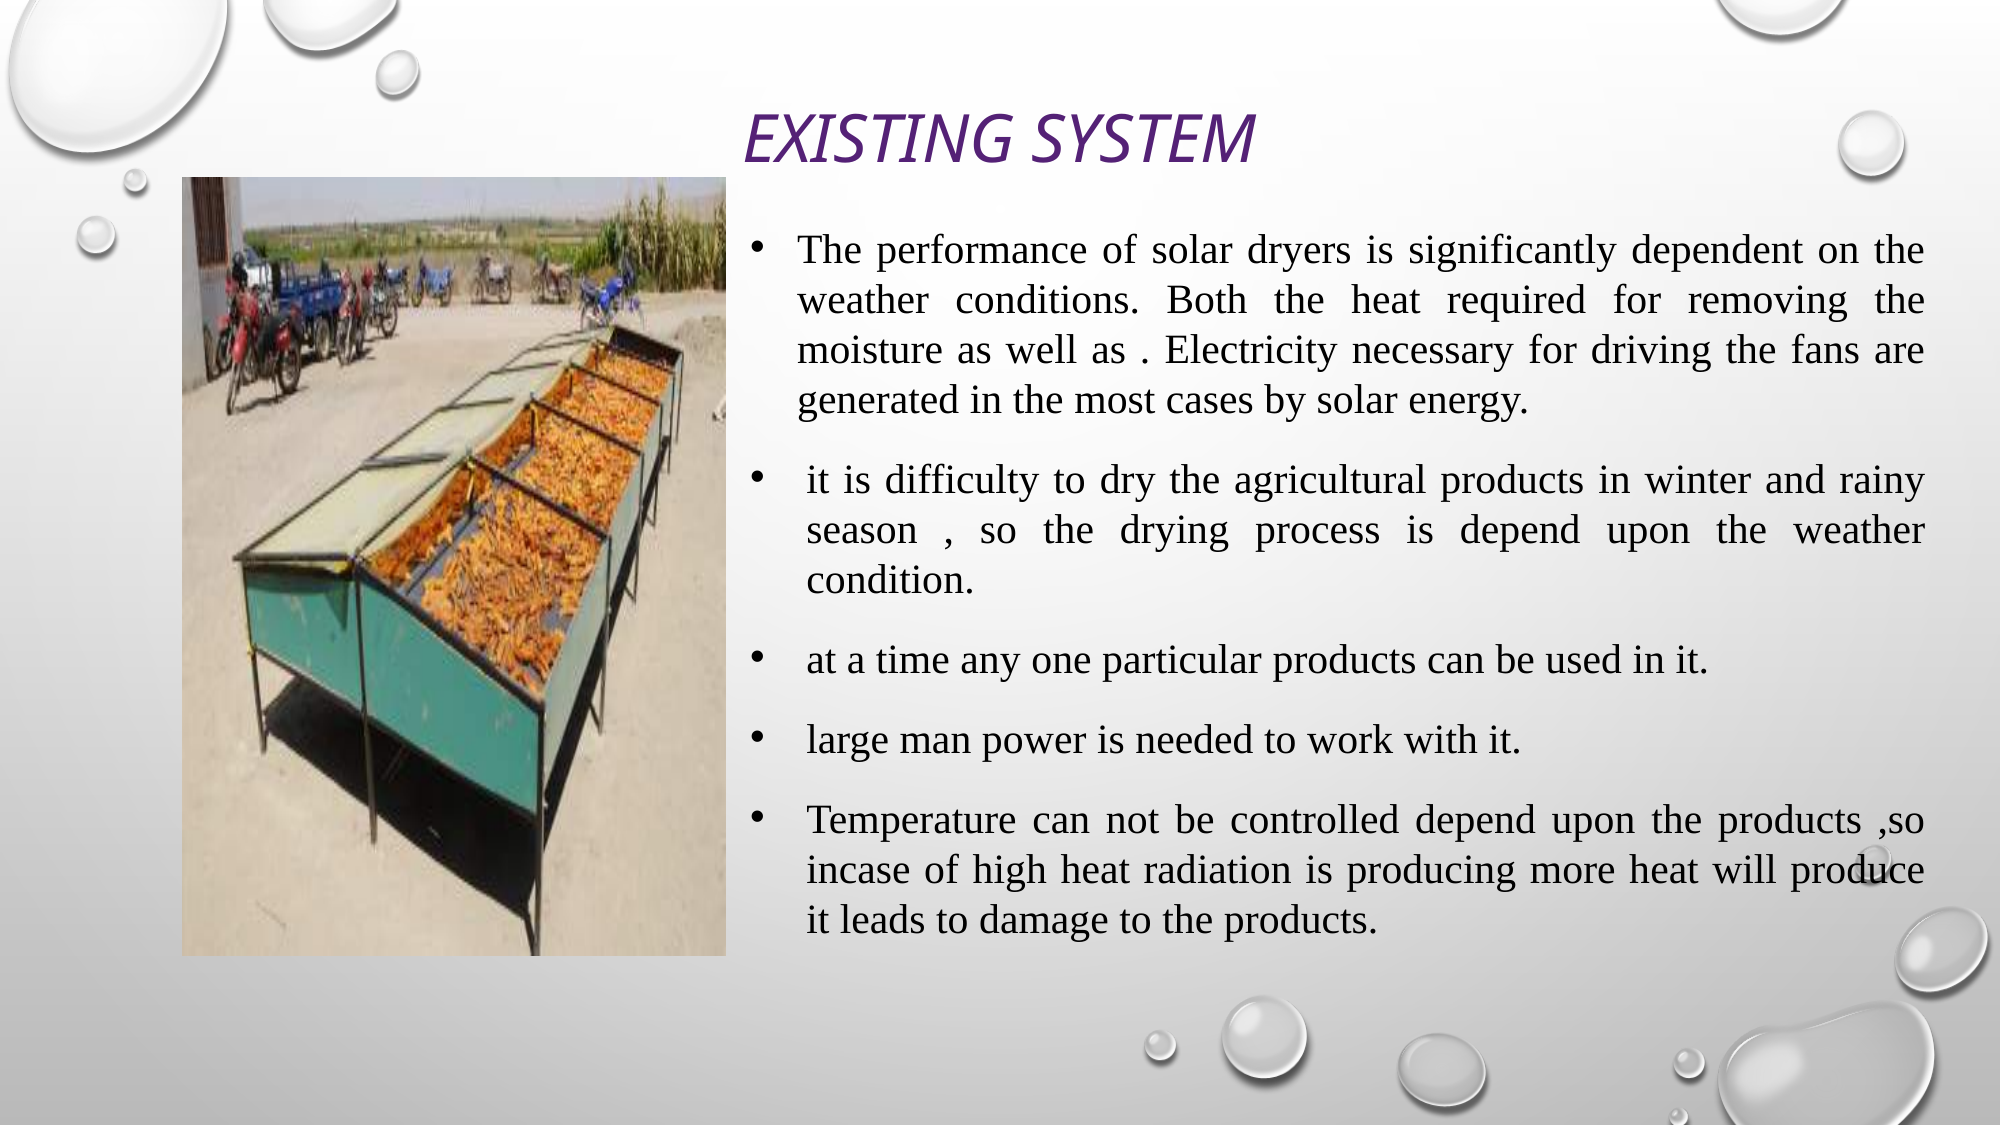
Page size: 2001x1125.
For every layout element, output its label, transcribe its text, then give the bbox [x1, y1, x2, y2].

title EXISTING SYSTEM [149, 104, 1851, 178]
picture [0, 0, 2000, 1125]
text_box The performance of solar dryers is significantly dependent on the weather conditions. Both the heat required for removing the moisture as well as . Electricity necessary for driving the fans are generated in the most cases by solar energy. it is difficulty to dry the agricultural products in winter and rainy season , so the drying process is depend upon the weather condition. at a time any one particular products can be used in it. large man power is needed to work with it. Temperature can not be controlled depend upon the products ,so incase of high heat radiation is producing more heat will produce it leads to damage to the products. [735, 214, 1942, 1094]
